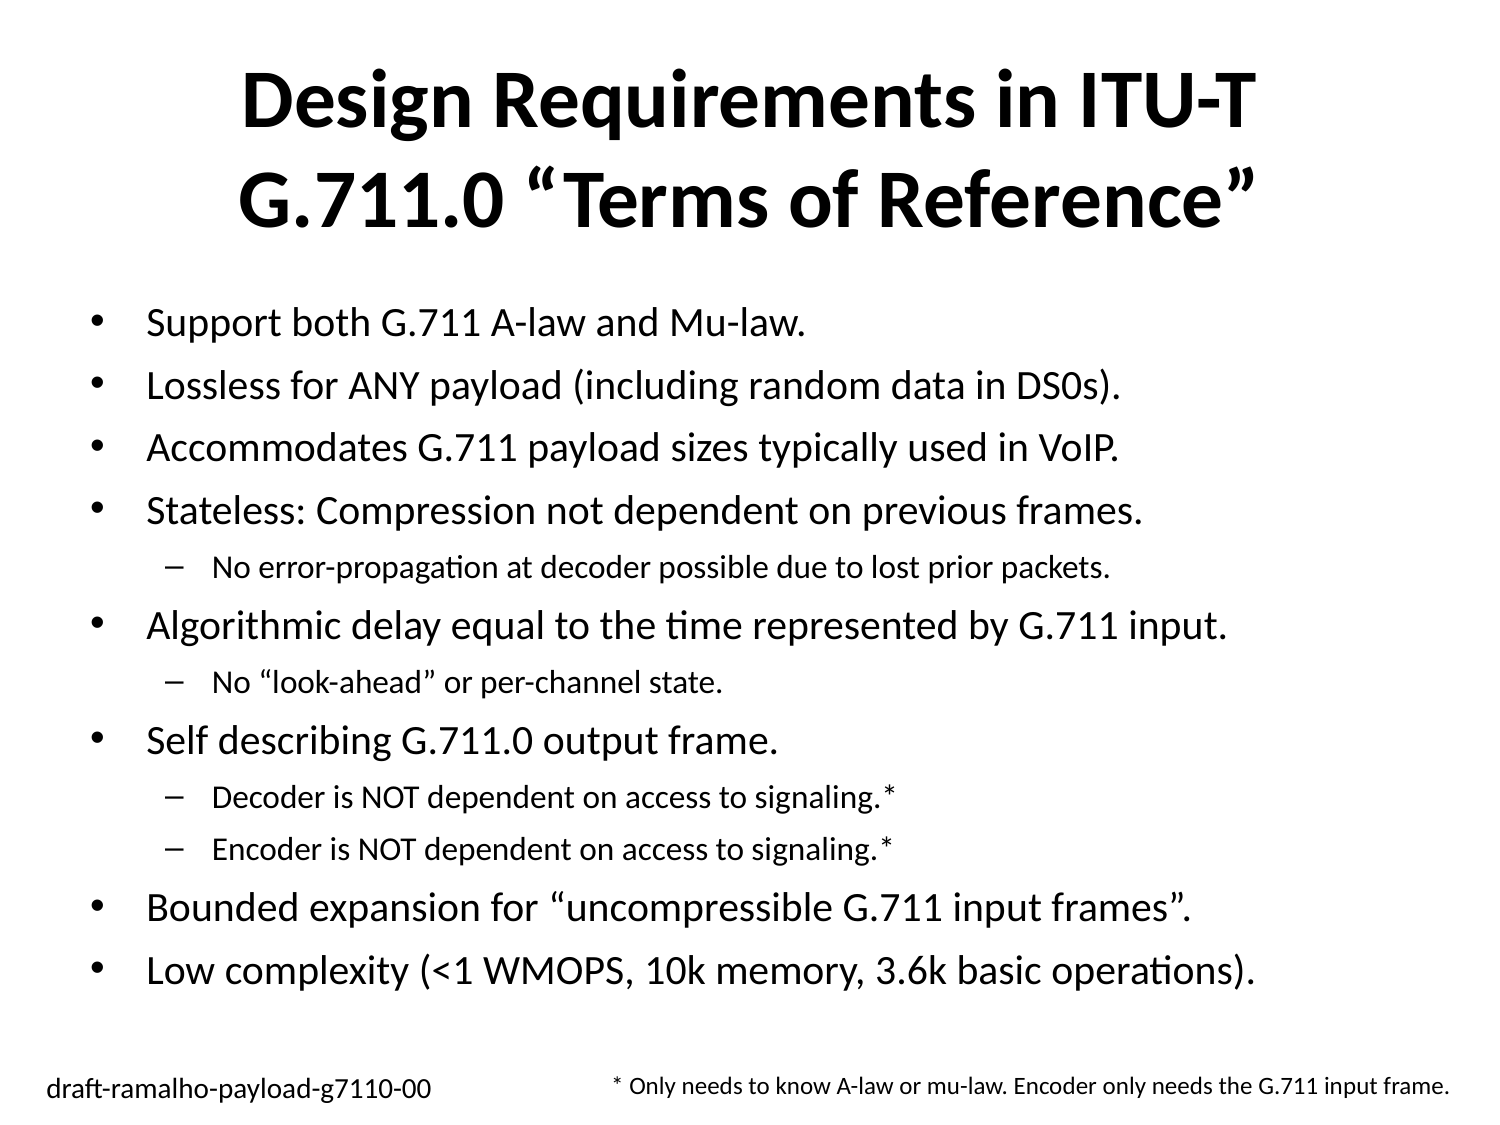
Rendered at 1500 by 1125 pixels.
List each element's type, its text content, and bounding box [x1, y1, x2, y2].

title Design Requirements in ITU-T G.711.0 “Terms of Reference” [74, 99, 1426, 287]
text_box draft-ramalho-payload-g7110-00 [31, 1062, 447, 1113]
list Support both G.711 A-law and Mu-law. Lossless for ANY payload (including random data in DS0s). Accommodates G.711 payload sizes typically used in VoIP. Stateless: Compression not dependent on previous frames. No error-propagation at decoder possible due to lost prior packets. Algorithmic delay equal to the time represented by G.711 input. No “look-ahead” or per-channel state. Self describing G.711.0 output frame. Decoder is NOT dependent on access to signaling.* Encoder is NOT dependent on access to signaling.* Bounded expansion for “uncompressible G.711 input frames”. Low complexity (<1 WMOPS, 10k memory, 3.6k basic operations). [74, 287, 1463, 1031]
text_box * Only needs to know A-law or mu-law. Encoder only needs the G.711 input frame. [596, 1062, 1467, 1108]
